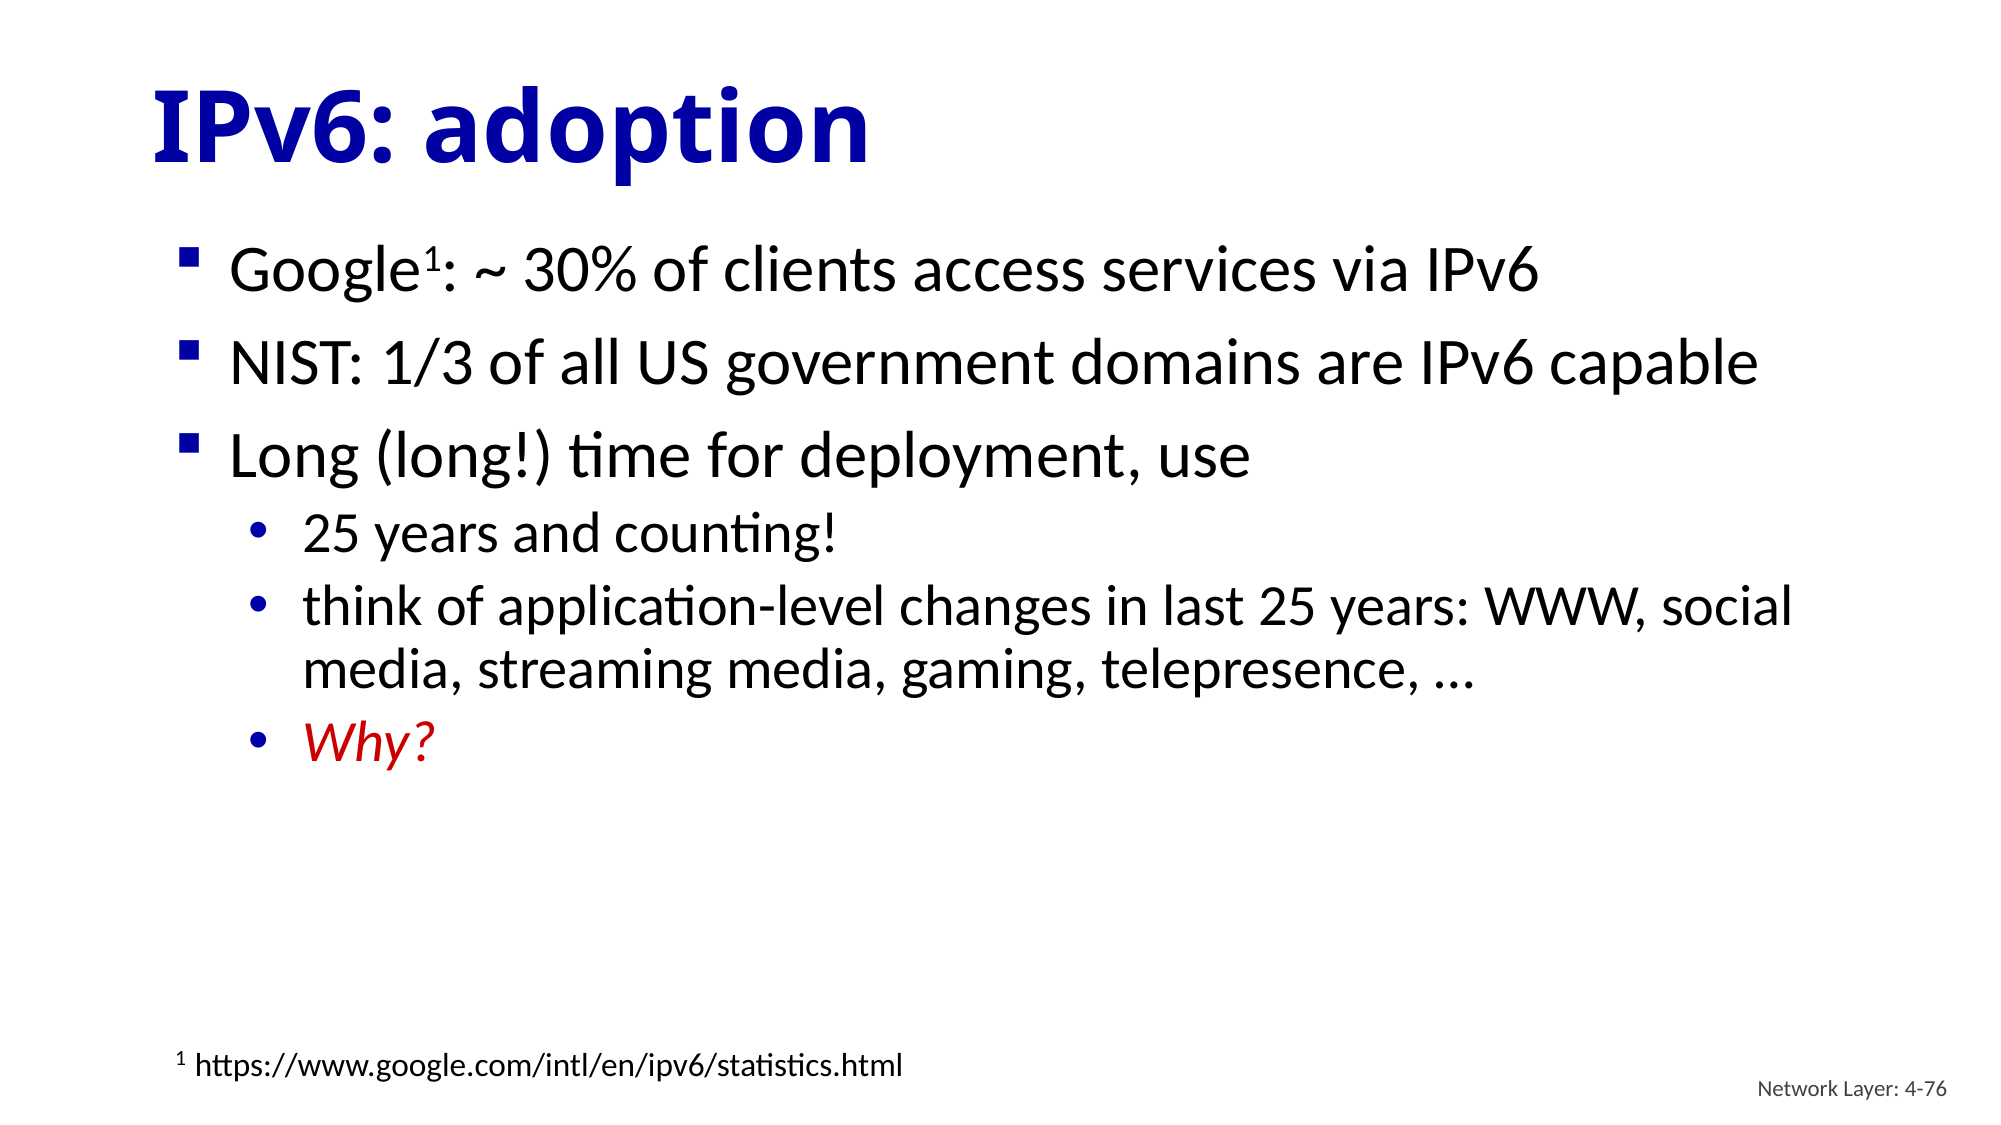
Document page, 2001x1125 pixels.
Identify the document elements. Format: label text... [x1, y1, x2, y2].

list Google1: ~ 30% of clients access services via IPv6 NIST: 1/3 of all US government domains are IPv6 capable Long (long!) time for deployment, use 25 years and counting! think of application-level changes in last 25 years: WWW, social media, streaming media, gaming, telepresence, … Why? [137, 226, 1863, 992]
title IPv6: adoption [137, 56, 1863, 204]
text_box 1 https://www.google.com/intl/en/ipv6/statistics.html [160, 1031, 920, 1092]
slide_number Network Layer: 4-76 [1512, 1056, 1963, 1117]
